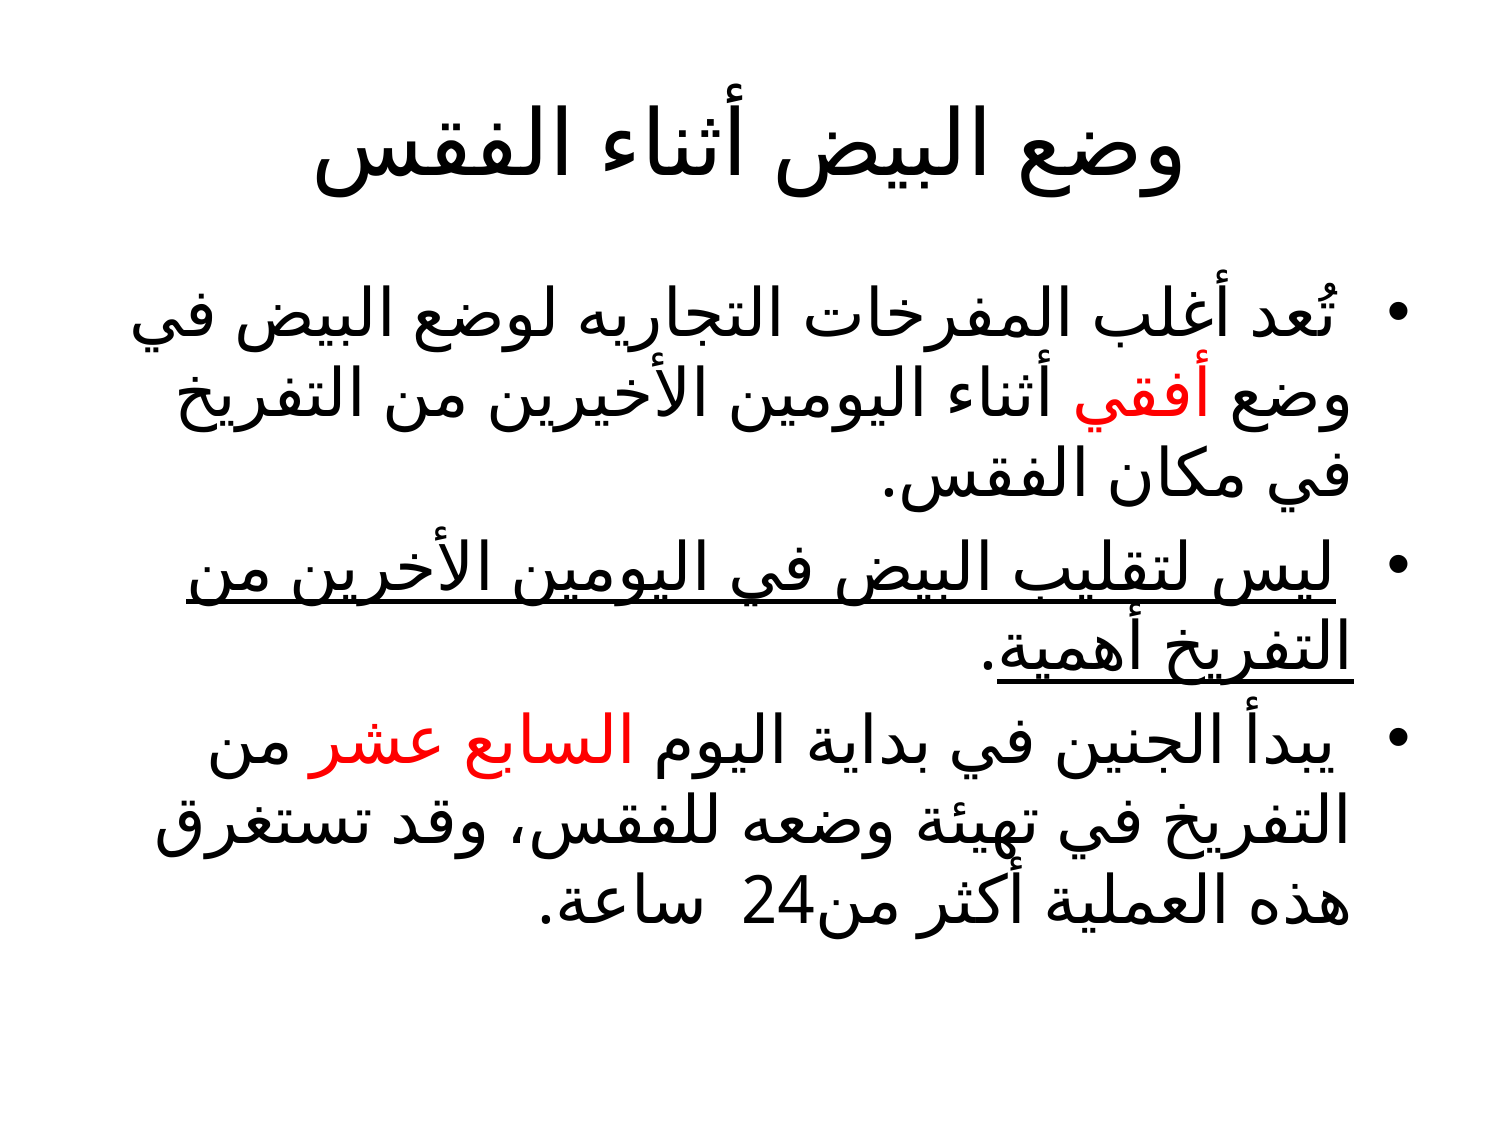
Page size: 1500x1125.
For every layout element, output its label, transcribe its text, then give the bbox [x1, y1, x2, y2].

title وضع البيض أثناء الفقس [75, 45, 1425, 233]
list تُعد أغلب المفرخات التجاريه لوضع البيض في وضع أفقي أثناء اليومين الأخيرين من التفريخ في مكان الفقس. ليس لتقليب البيض في اليومين الأخرين من التفريخ أهمية. يبدأ الجنين في بداية اليوم السابع عشر من التفريخ في تهيئة وضعه للفقس، وقد تستغرق هذه العملية أكثر من24 ساعة. [75, 262, 1425, 1005]
